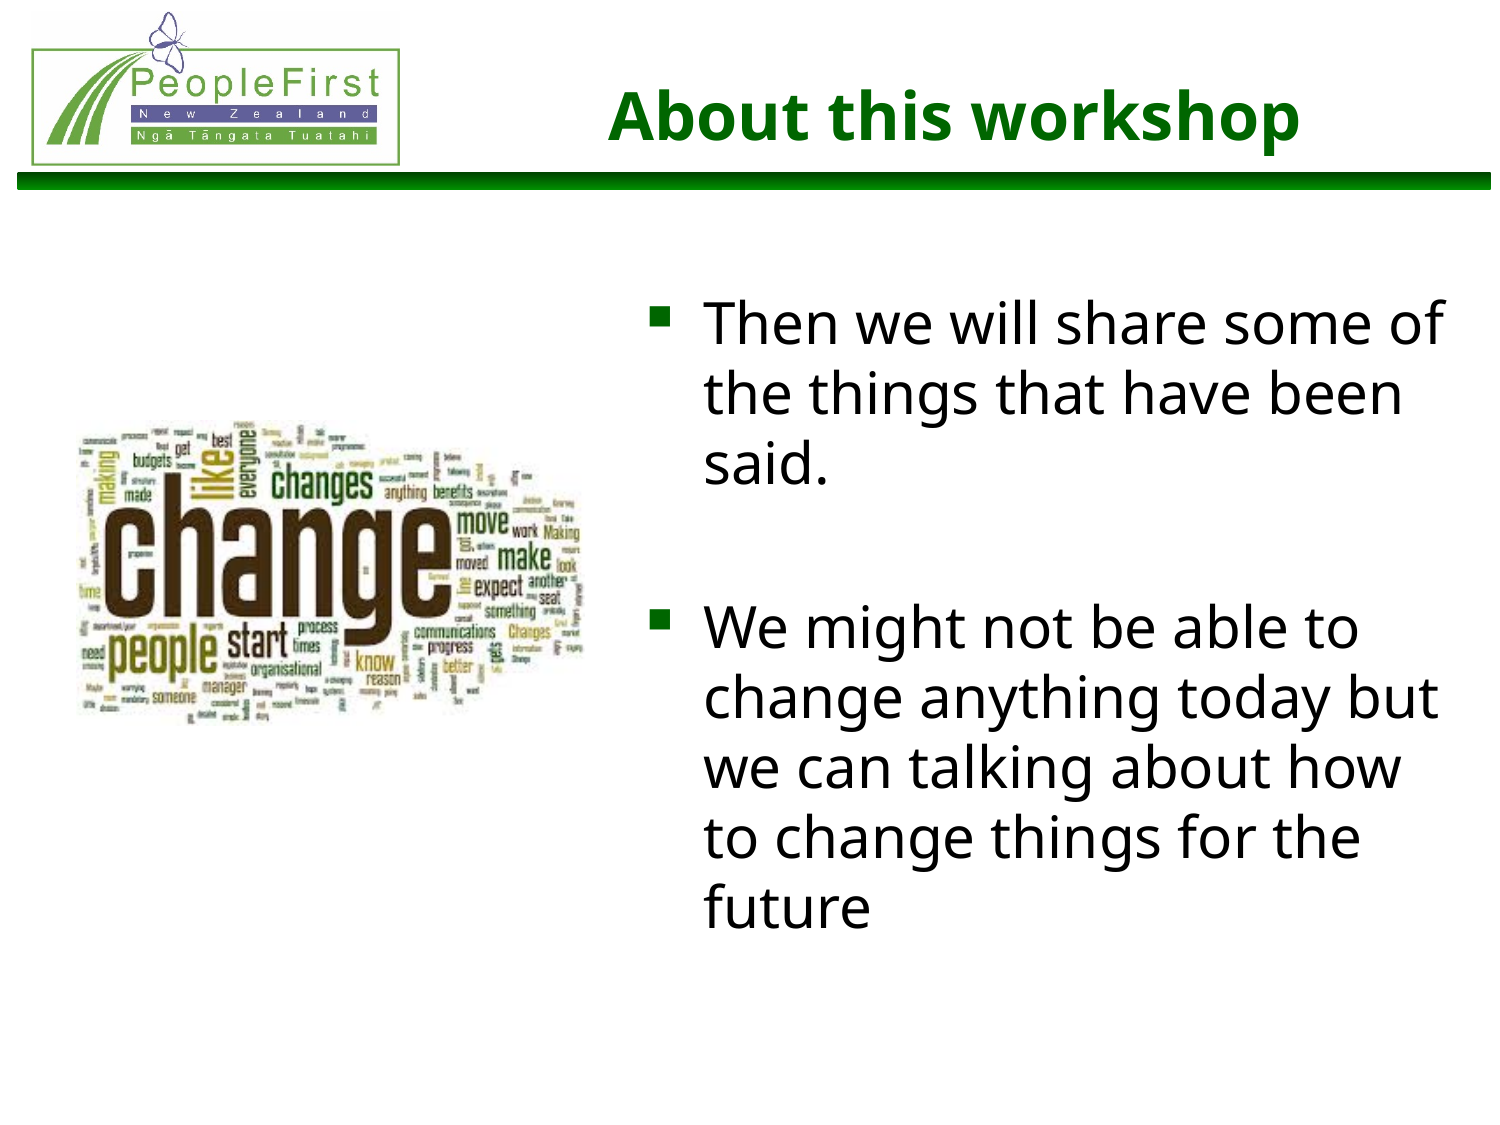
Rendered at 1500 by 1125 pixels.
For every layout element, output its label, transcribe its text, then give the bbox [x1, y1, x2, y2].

picture [76, 420, 585, 726]
picture [31, 11, 400, 166]
list Then we will share some of the things that have been said. We might not be able to change anything today but we can talking about how to change things for the future [631, 278, 1469, 1006]
title About this workshop [419, 66, 1491, 145]
